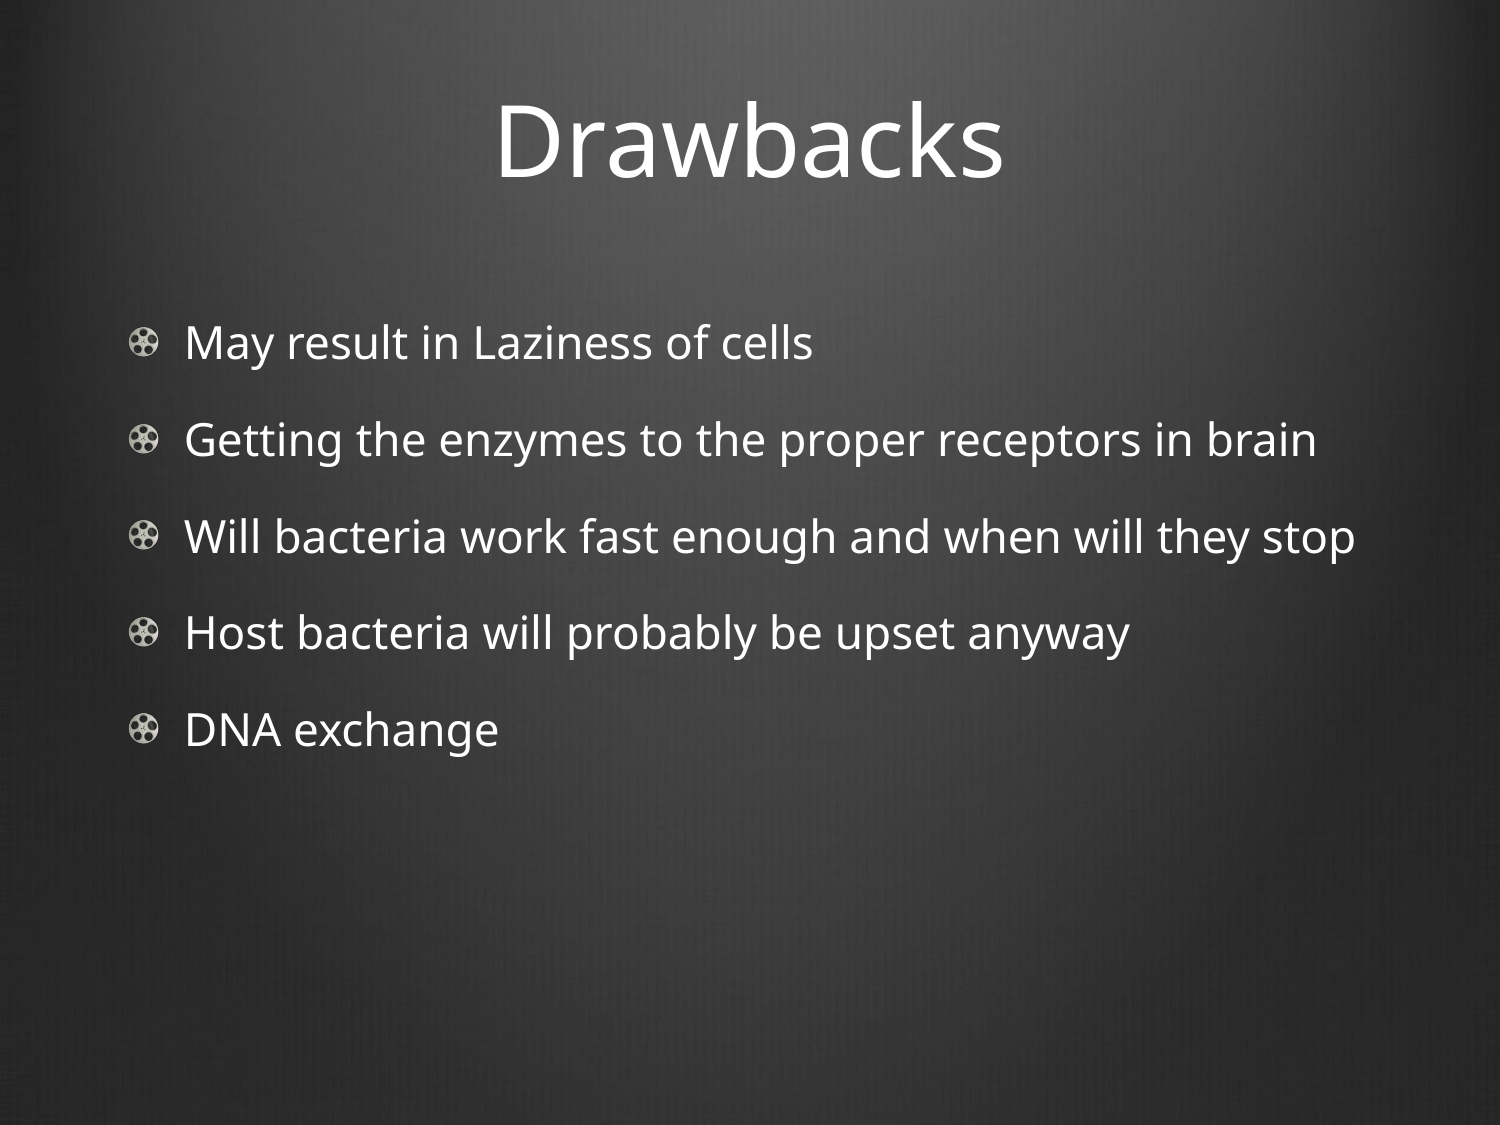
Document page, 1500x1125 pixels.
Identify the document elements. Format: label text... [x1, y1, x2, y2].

picture [127, 518, 160, 551]
picture [127, 422, 160, 455]
picture [127, 711, 160, 745]
title Drawbacks [112, 19, 1388, 255]
picture [127, 615, 160, 648]
picture [127, 325, 160, 358]
list May result in Laziness of cells Getting the enzymes to the proper receptors in brain Will bacteria work fast enough and when will they stop Host bacteria will probably be upset anyway DNA exchange [112, 306, 1388, 1005]
